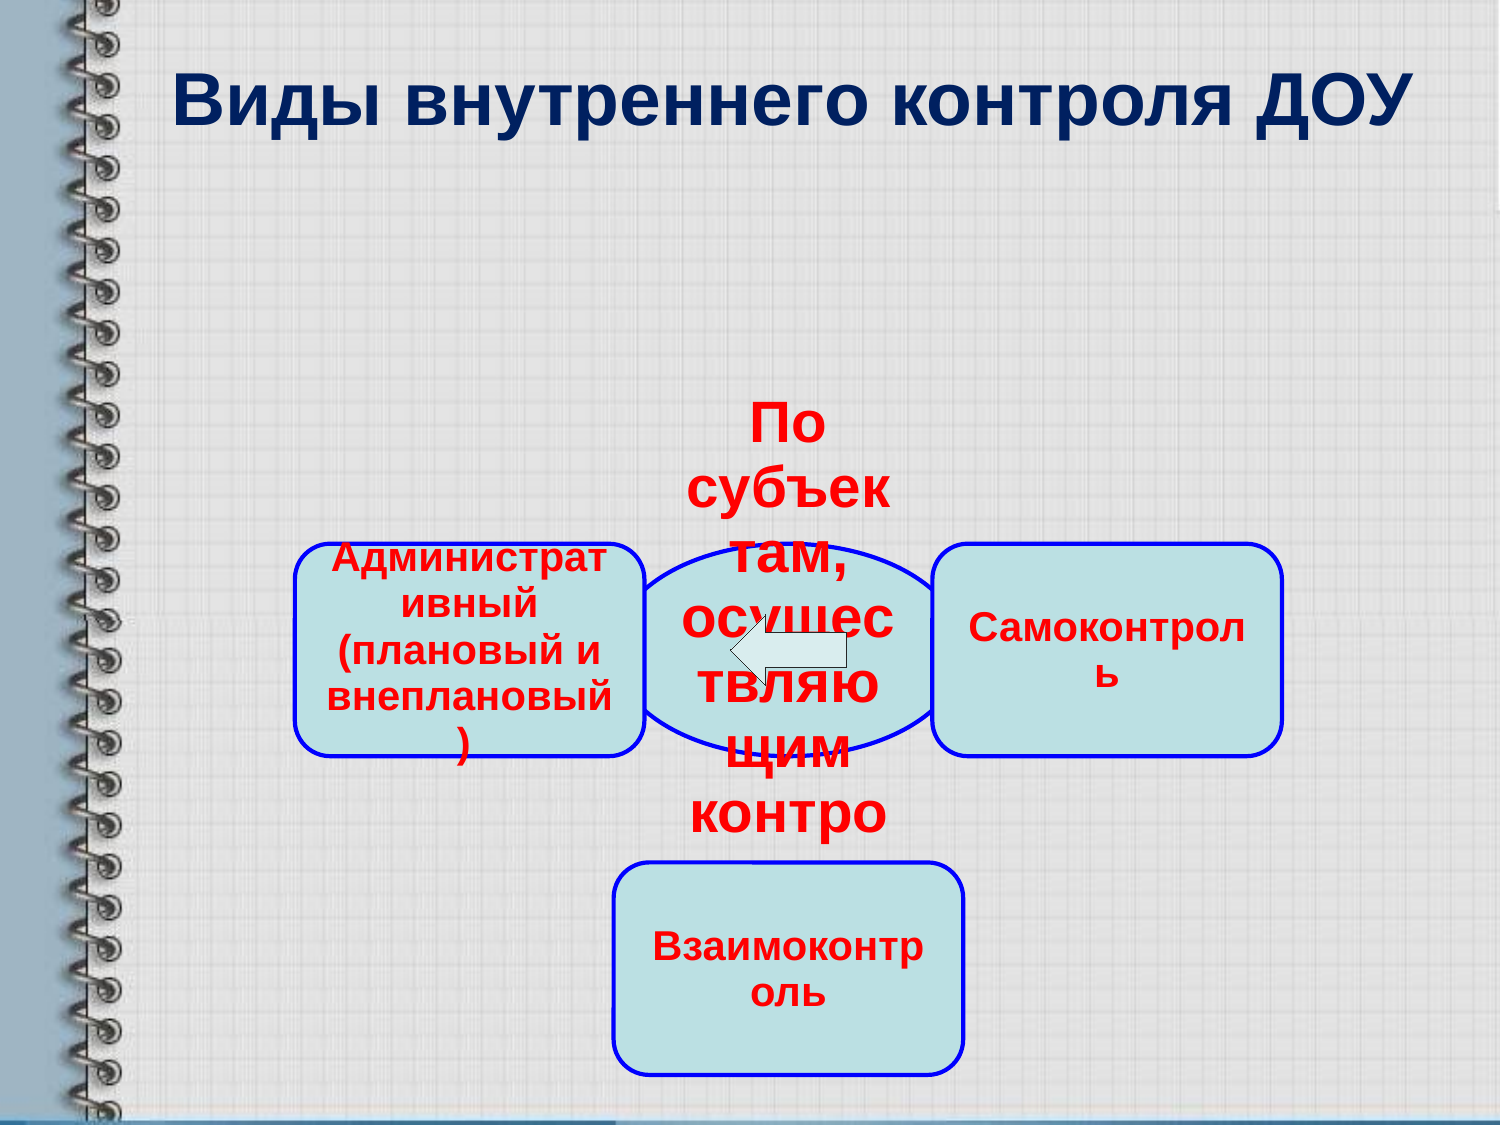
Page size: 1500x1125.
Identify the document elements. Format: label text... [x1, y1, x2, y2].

picture [0, 0, 1500, 1125]
title Виды внутреннего контроля ДОУ [89, 24, 1440, 167]
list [89, 224, 1488, 1076]
